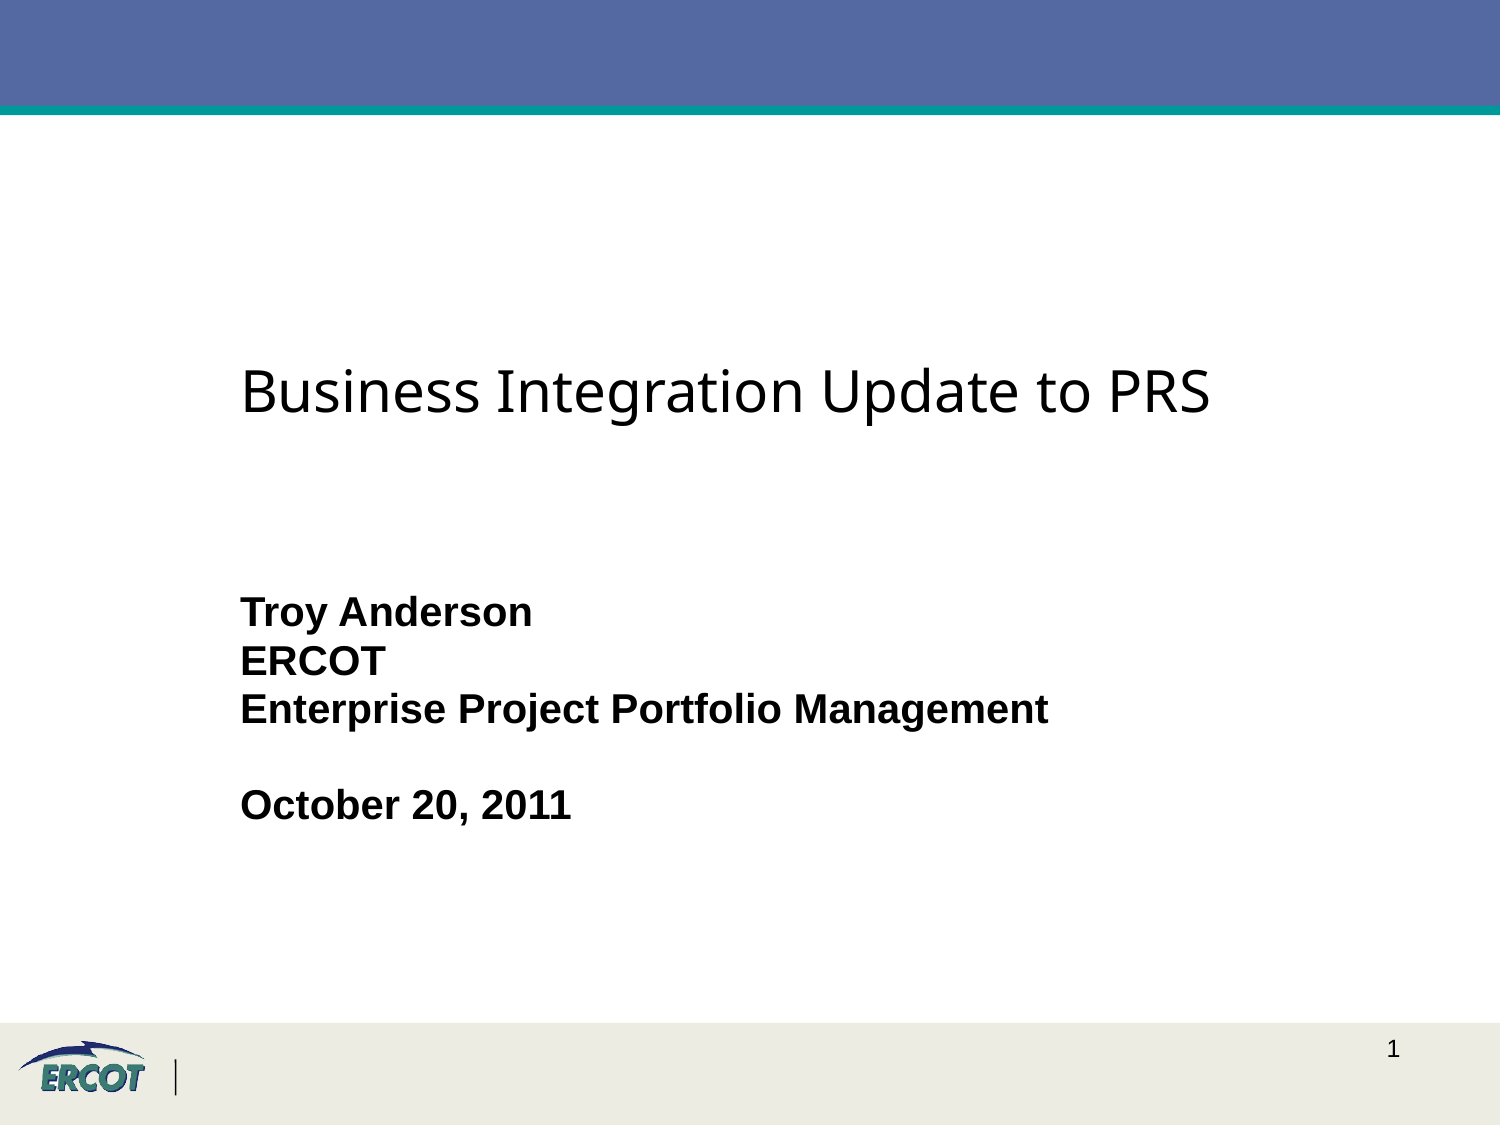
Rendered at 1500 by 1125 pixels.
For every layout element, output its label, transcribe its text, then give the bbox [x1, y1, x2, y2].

text_box Business Integration Update to PRS [224, 287, 1413, 491]
text_box Troy Anderson ERCOT Enterprise Project Portfolio Management October 20, 2011 [225, 587, 1375, 900]
picture [10, 1031, 151, 1111]
